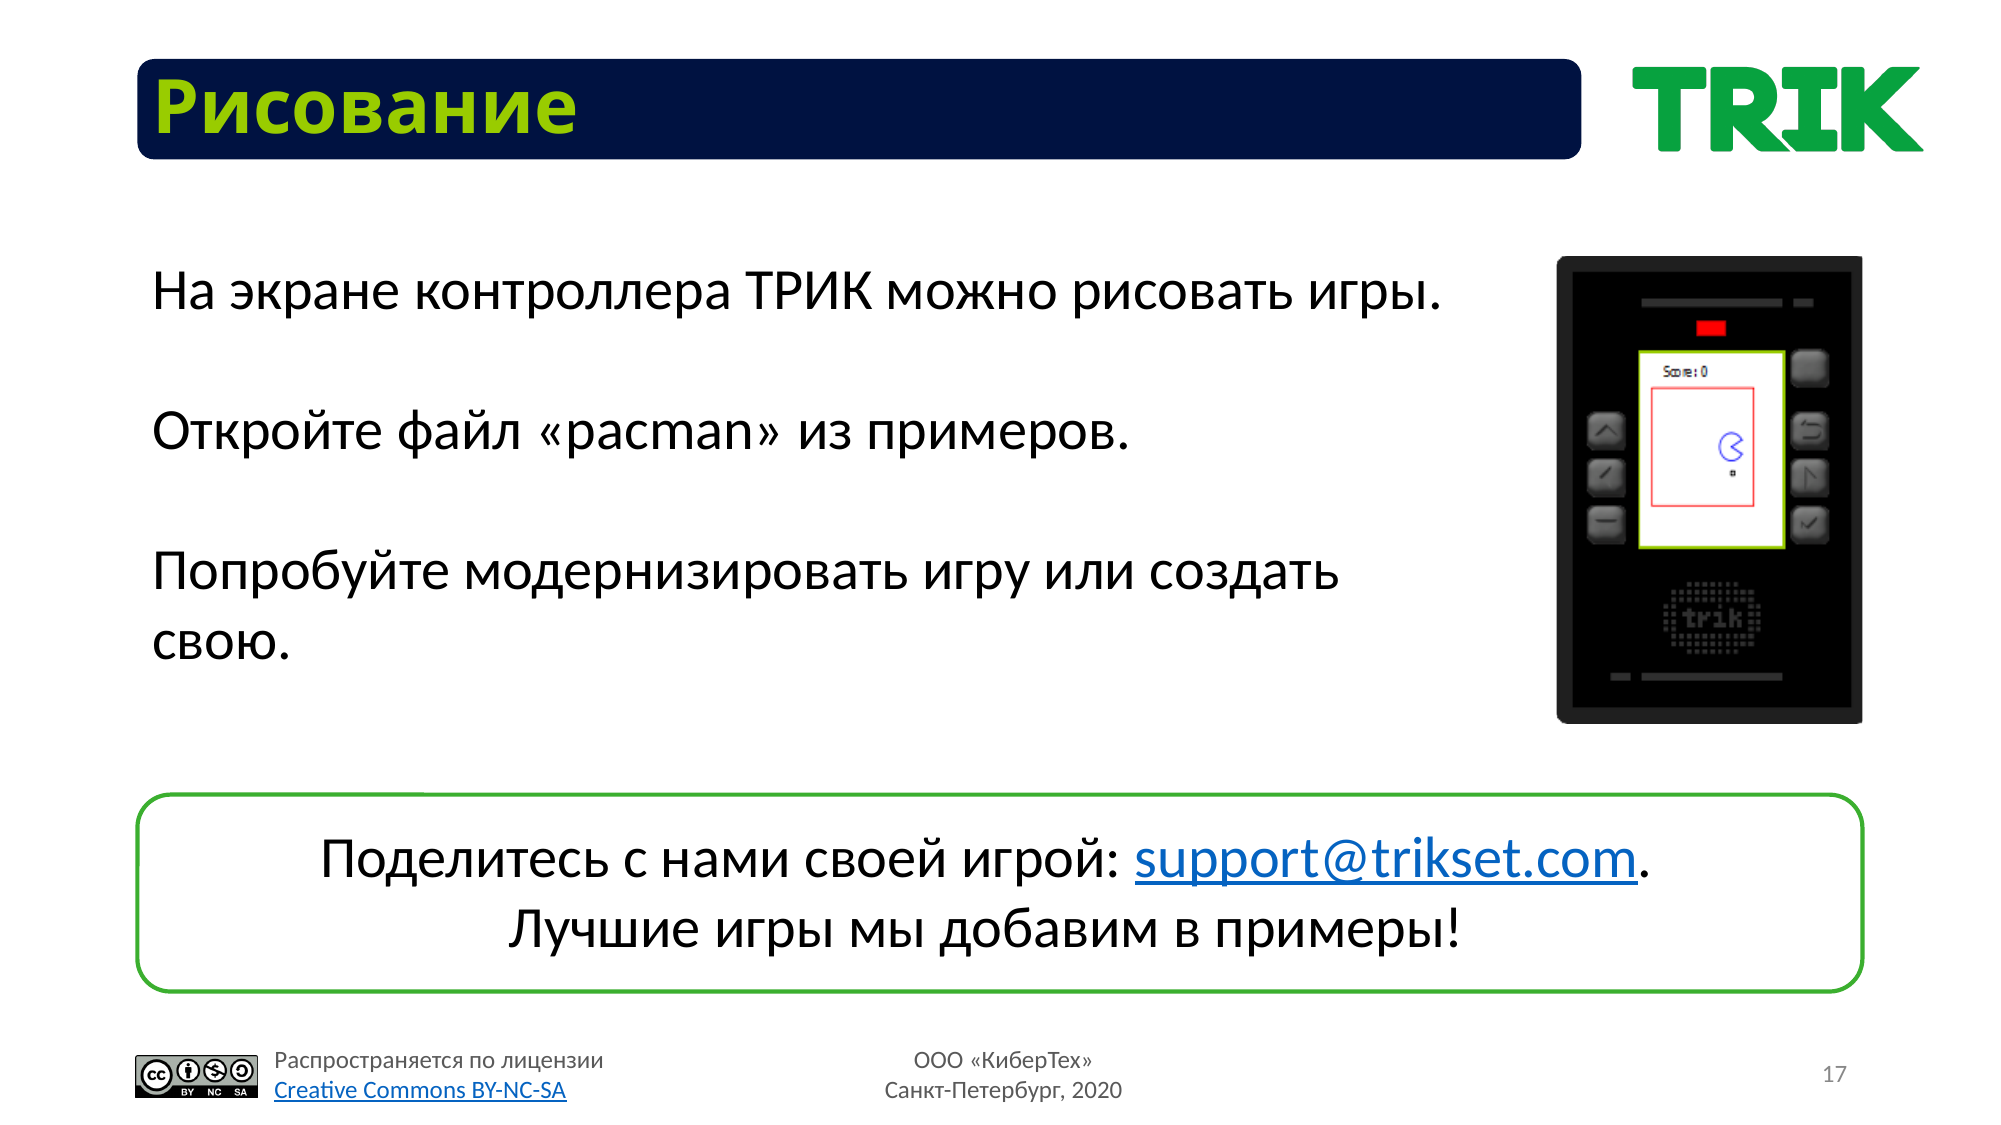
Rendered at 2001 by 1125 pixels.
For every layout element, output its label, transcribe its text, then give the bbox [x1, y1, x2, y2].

picture [135, 1055, 258, 1098]
picture [1631, 64, 1924, 154]
slide_number 17 [1412, 1042, 1863, 1103]
title Рисование [137, 61, 1582, 163]
picture [1556, 255, 1863, 724]
text_box На экране контроллера ТРИК можно рисовать игры. Откройте файл «pacman» из примеров. Попробуйте модернизировать игру или создать свою. [137, 244, 1474, 679]
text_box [137, 794, 1863, 1013]
